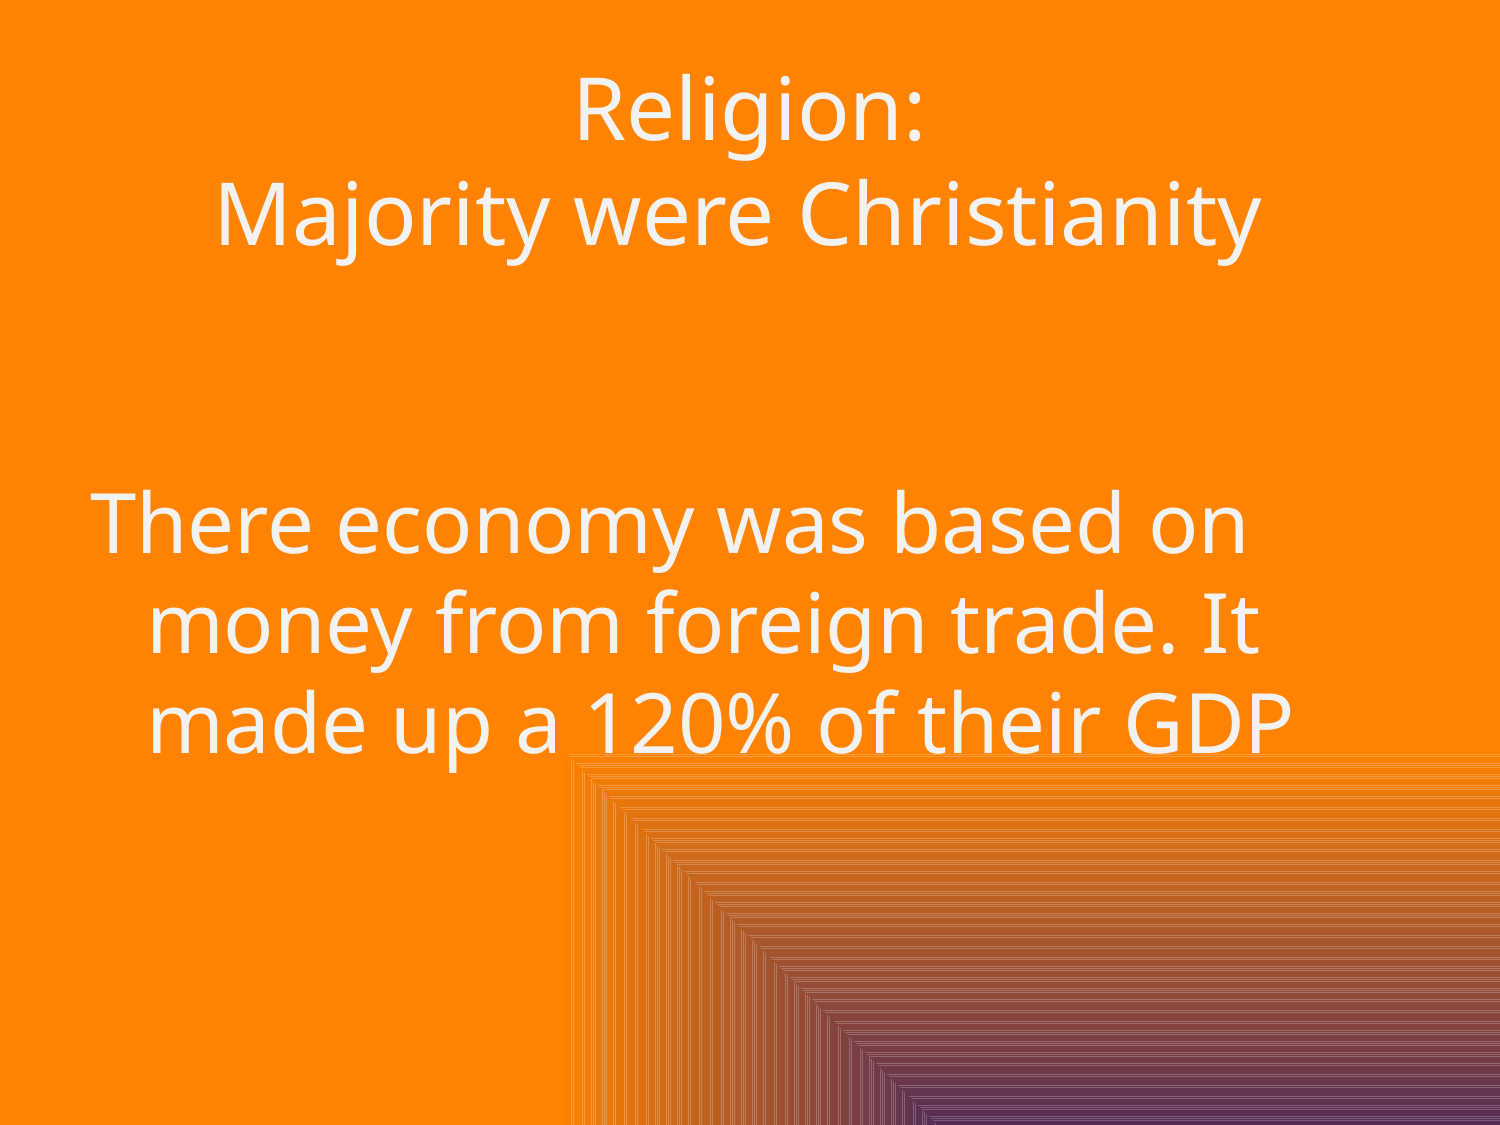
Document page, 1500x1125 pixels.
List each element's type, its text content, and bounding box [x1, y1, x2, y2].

title Religion: Majority were Christianity [75, 45, 1425, 375]
list There economy was based on money from foreign trade. It made up a 120% of their GDP [75, 462, 1425, 1005]
